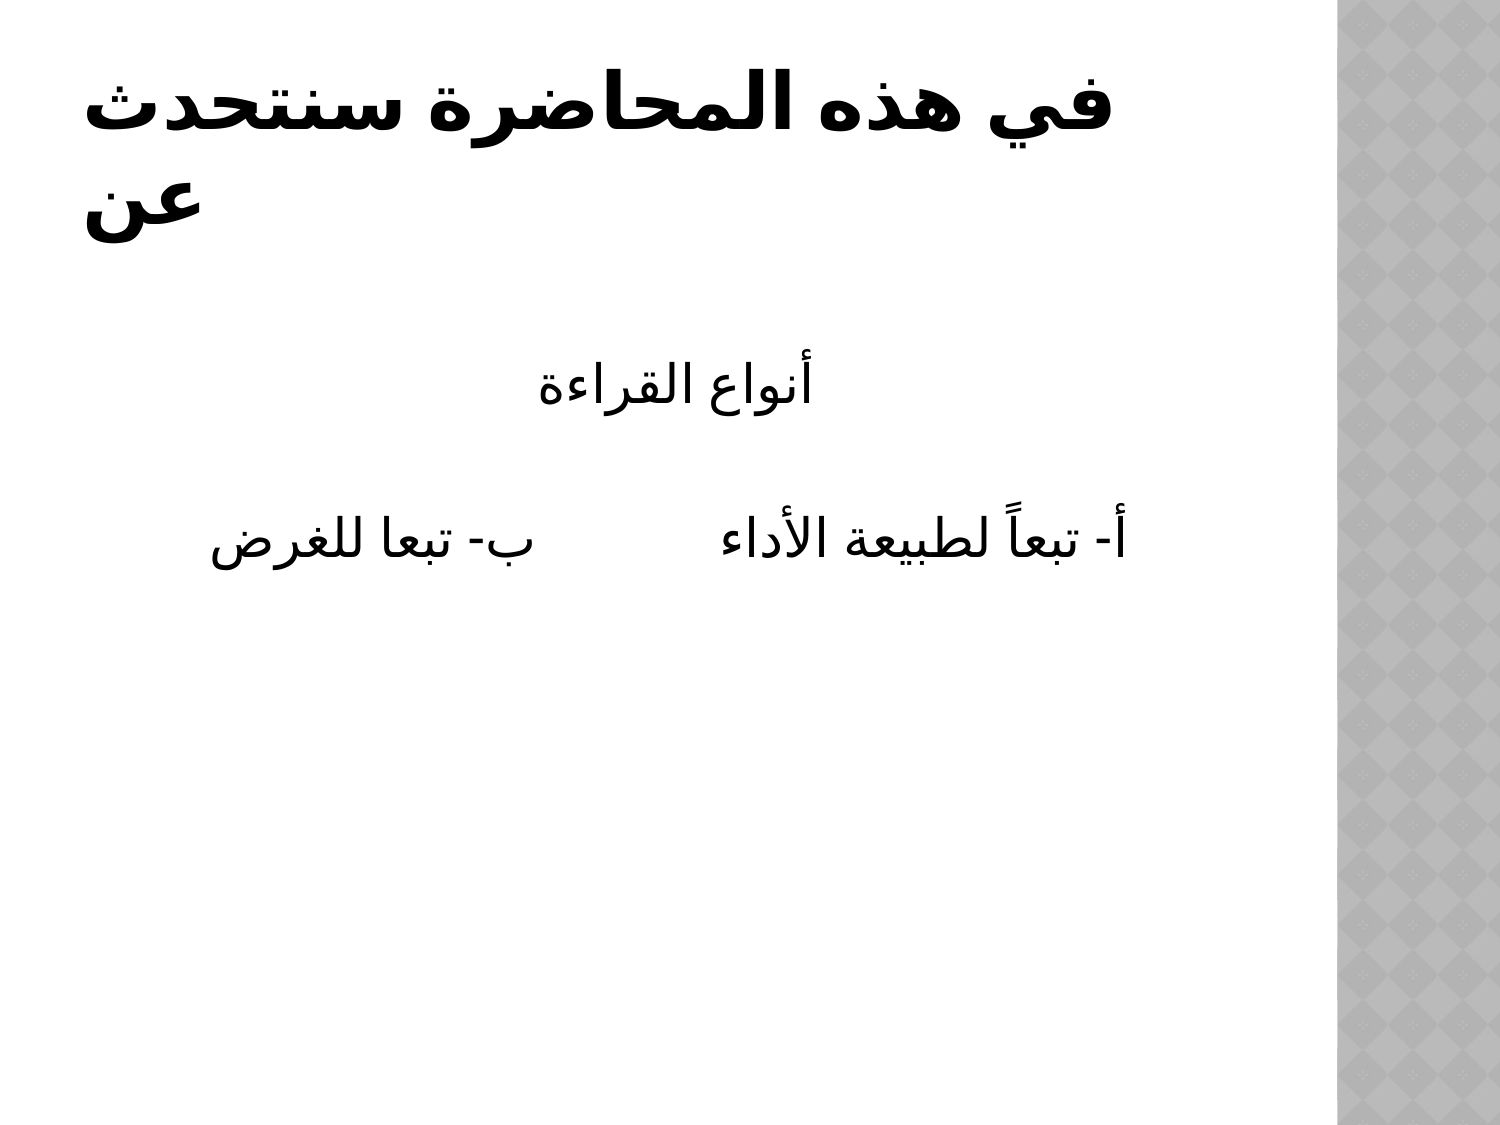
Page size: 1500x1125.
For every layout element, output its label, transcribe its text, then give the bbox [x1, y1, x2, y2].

title في هذه المحاضرة سنتحدث عن [75, 52, 1263, 240]
list أنواع القراءة أ- تبعاً لطبيعة الأداء ب- تبعا للغرض [75, 264, 1263, 1059]
